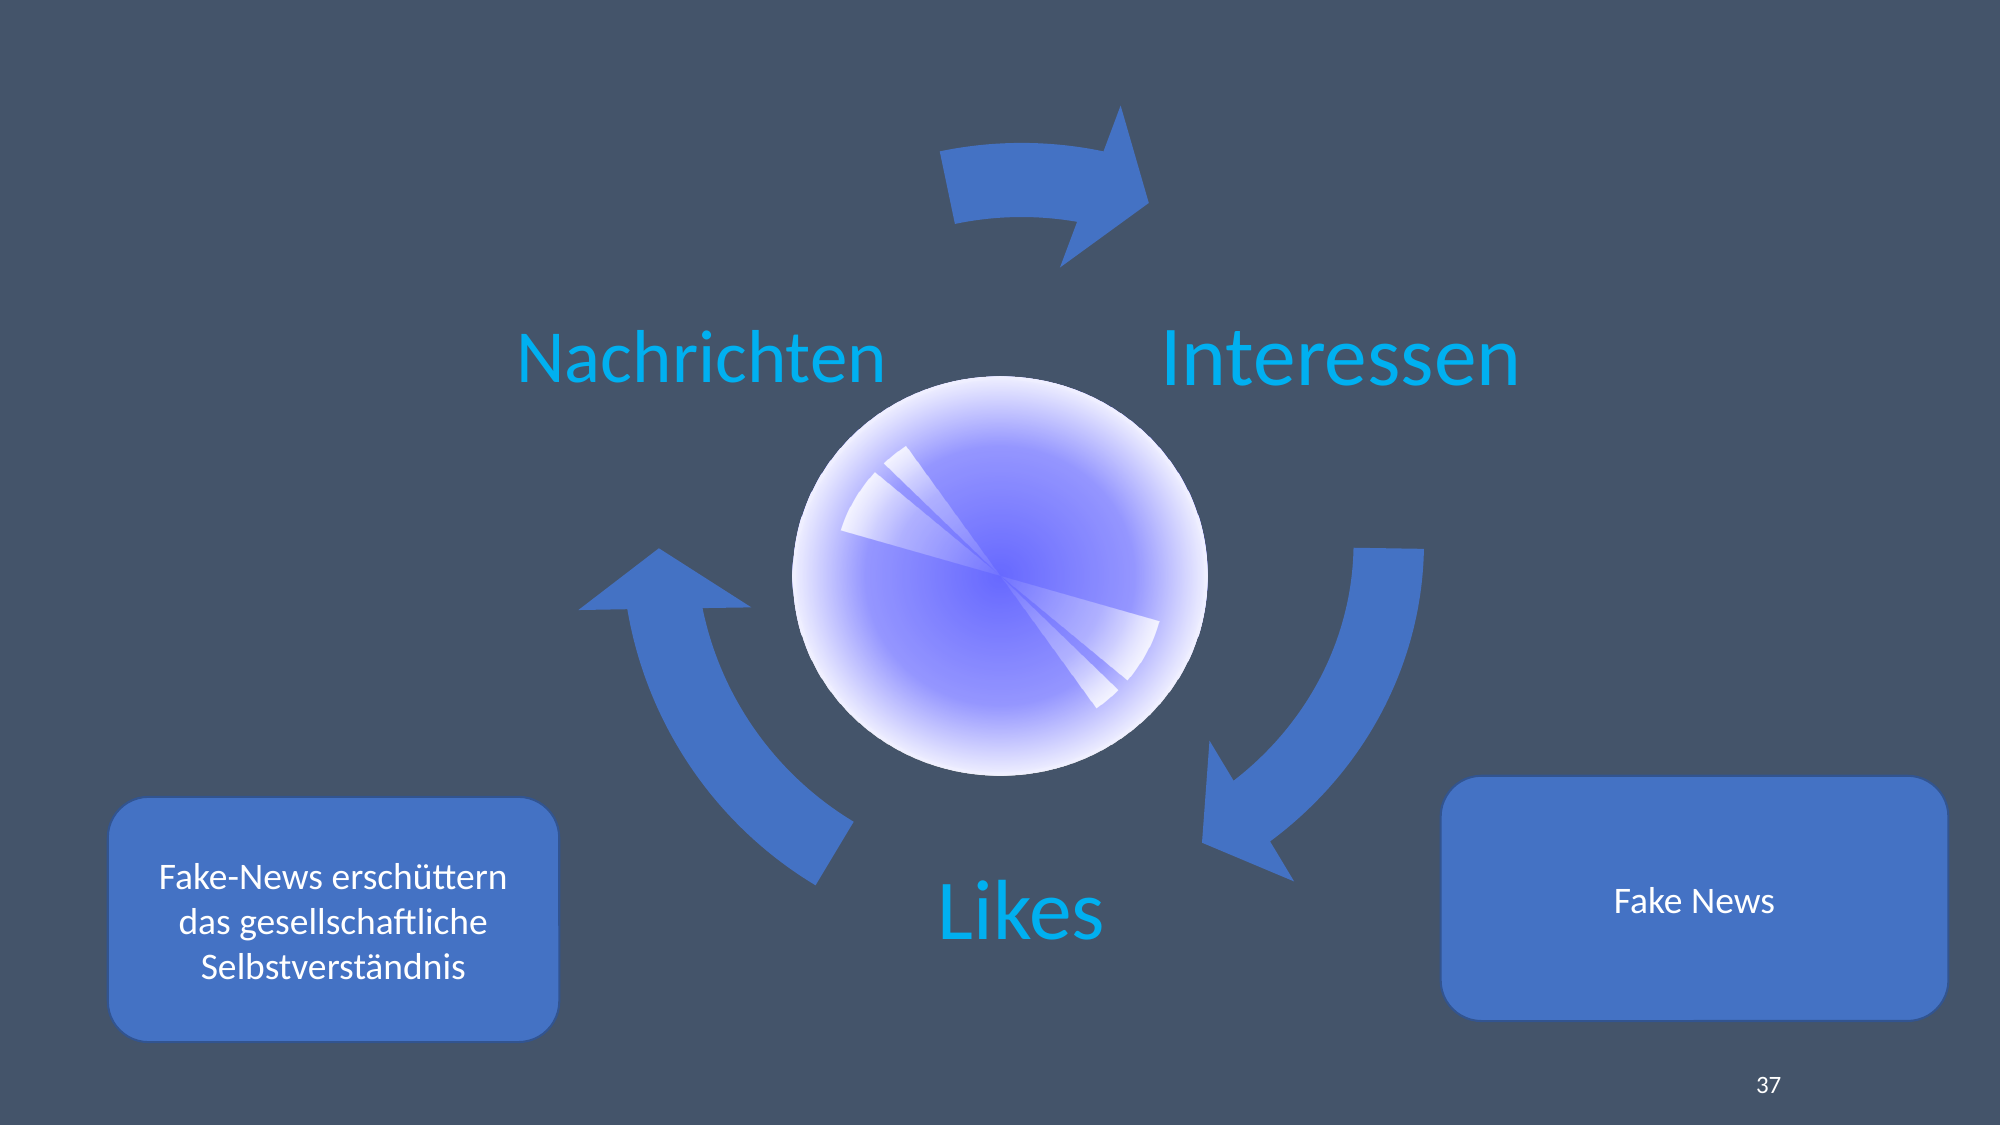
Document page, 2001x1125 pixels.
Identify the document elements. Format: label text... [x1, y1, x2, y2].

slide_number 37 [1748, 1053, 1904, 1114]
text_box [206, 93, 1784, 1103]
text_box Fake-News erschüttern das gesellschaftliche Selbstverständnis [106, 795, 199, 1044]
text_box Fake News [1789, 774, 1950, 1023]
picture [792, 376, 1208, 776]
